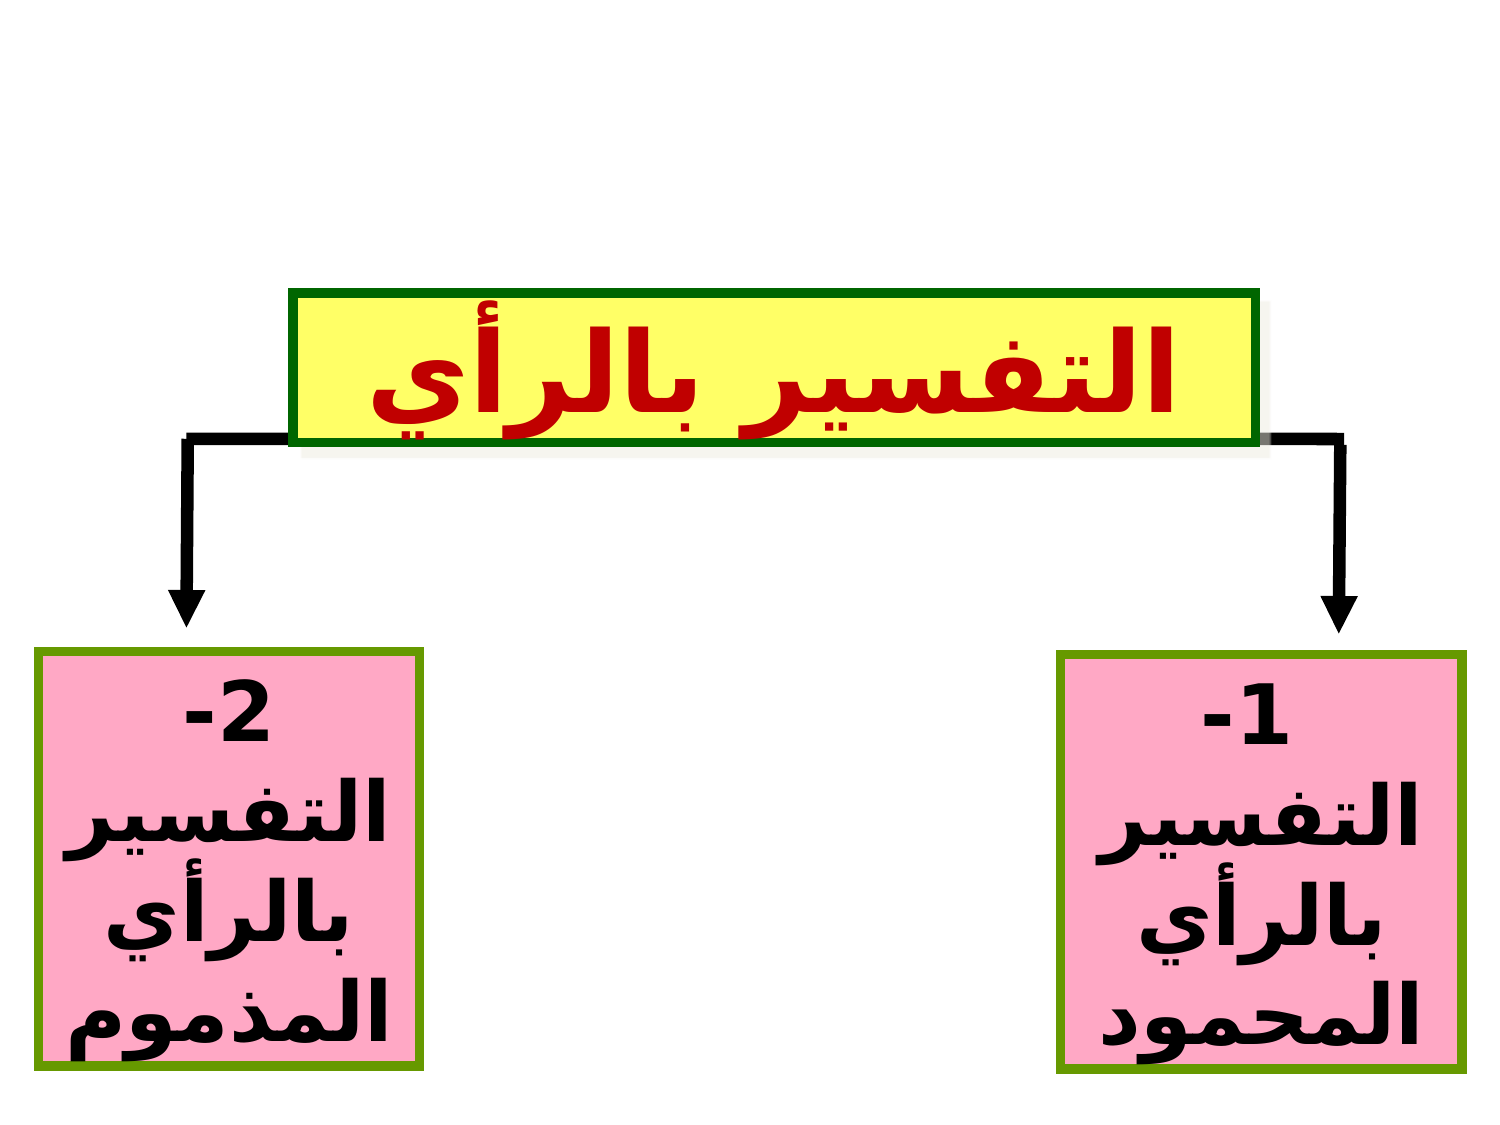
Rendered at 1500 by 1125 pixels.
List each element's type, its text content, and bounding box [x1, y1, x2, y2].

text_box التفسير بالرأي [292, 292, 1256, 443]
text_box [180, 438, 193, 628]
text_box [1332, 444, 1346, 634]
text_box 1- التفسير بالرأي المحمود [1060, 654, 1463, 1070]
text_box 2- التفسير بالرأي المذموم [38, 651, 420, 1066]
